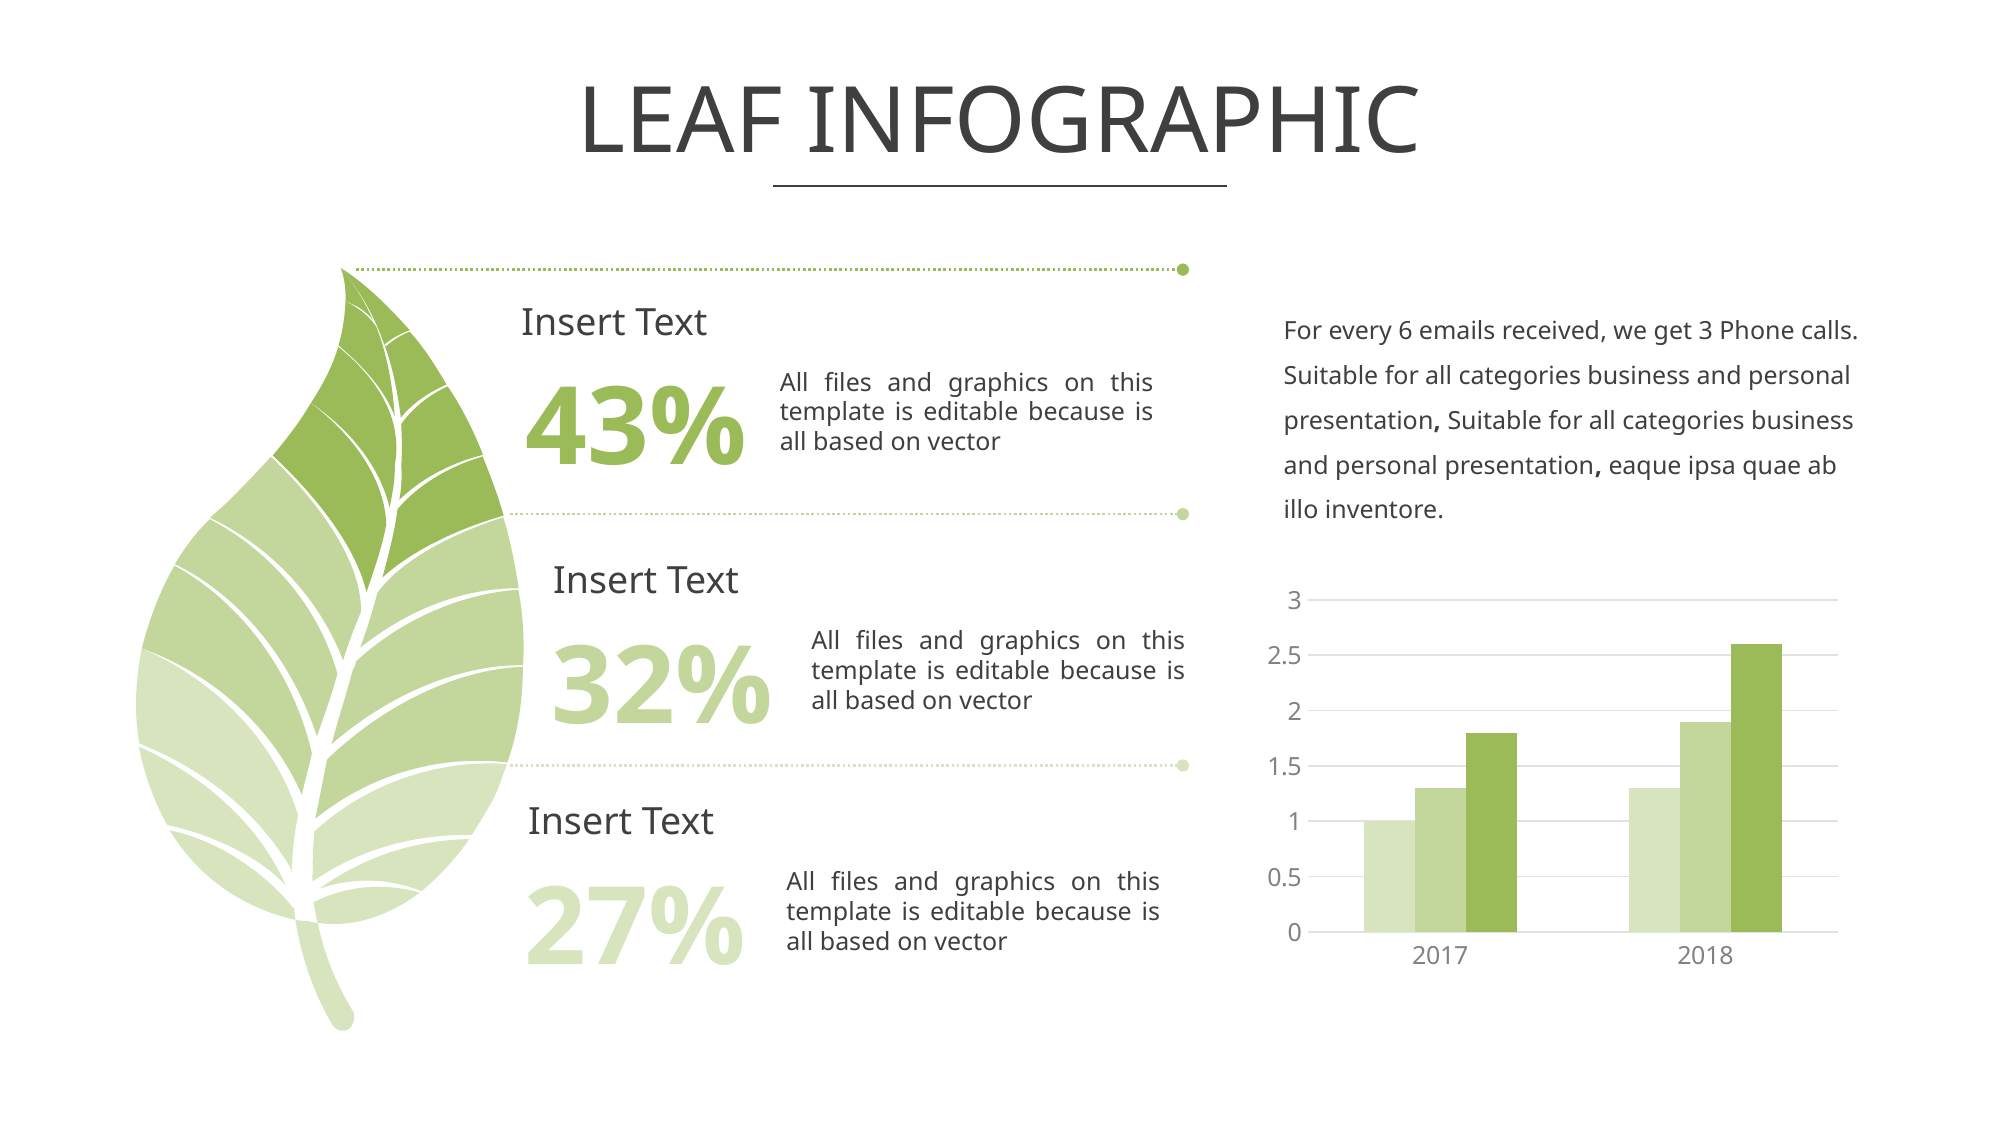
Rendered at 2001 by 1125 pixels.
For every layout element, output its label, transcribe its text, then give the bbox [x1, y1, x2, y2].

text_box Insert Text [521, 789, 730, 848]
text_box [121, 271, 521, 1030]
text_box 43% [521, 349, 763, 494]
text_box Insert Text [521, 290, 723, 349]
text_box Insert Text [538, 548, 754, 607]
text_box For every 6 emails received, we get 3 Phone calls. Suitable for all categories business and personal presentation, Suitable for all categories business and personal presentation, eaque ipsa quae ab illo inventore. [1269, 292, 1882, 532]
title LEAF INFOGRAPHIC [137, 59, 1863, 186]
text_box All files and graphics on this template is editable because is all based on vector [796, 617, 1201, 722]
chart [1255, 574, 1850, 981]
text_box All files and graphics on this template is editable because is all based on vector [771, 857, 1176, 963]
text_box All files and graphics on this template is editable because is all based on vector [764, 358, 1169, 464]
text_box 27% [521, 848, 761, 994]
text_box 32% [537, 607, 789, 753]
